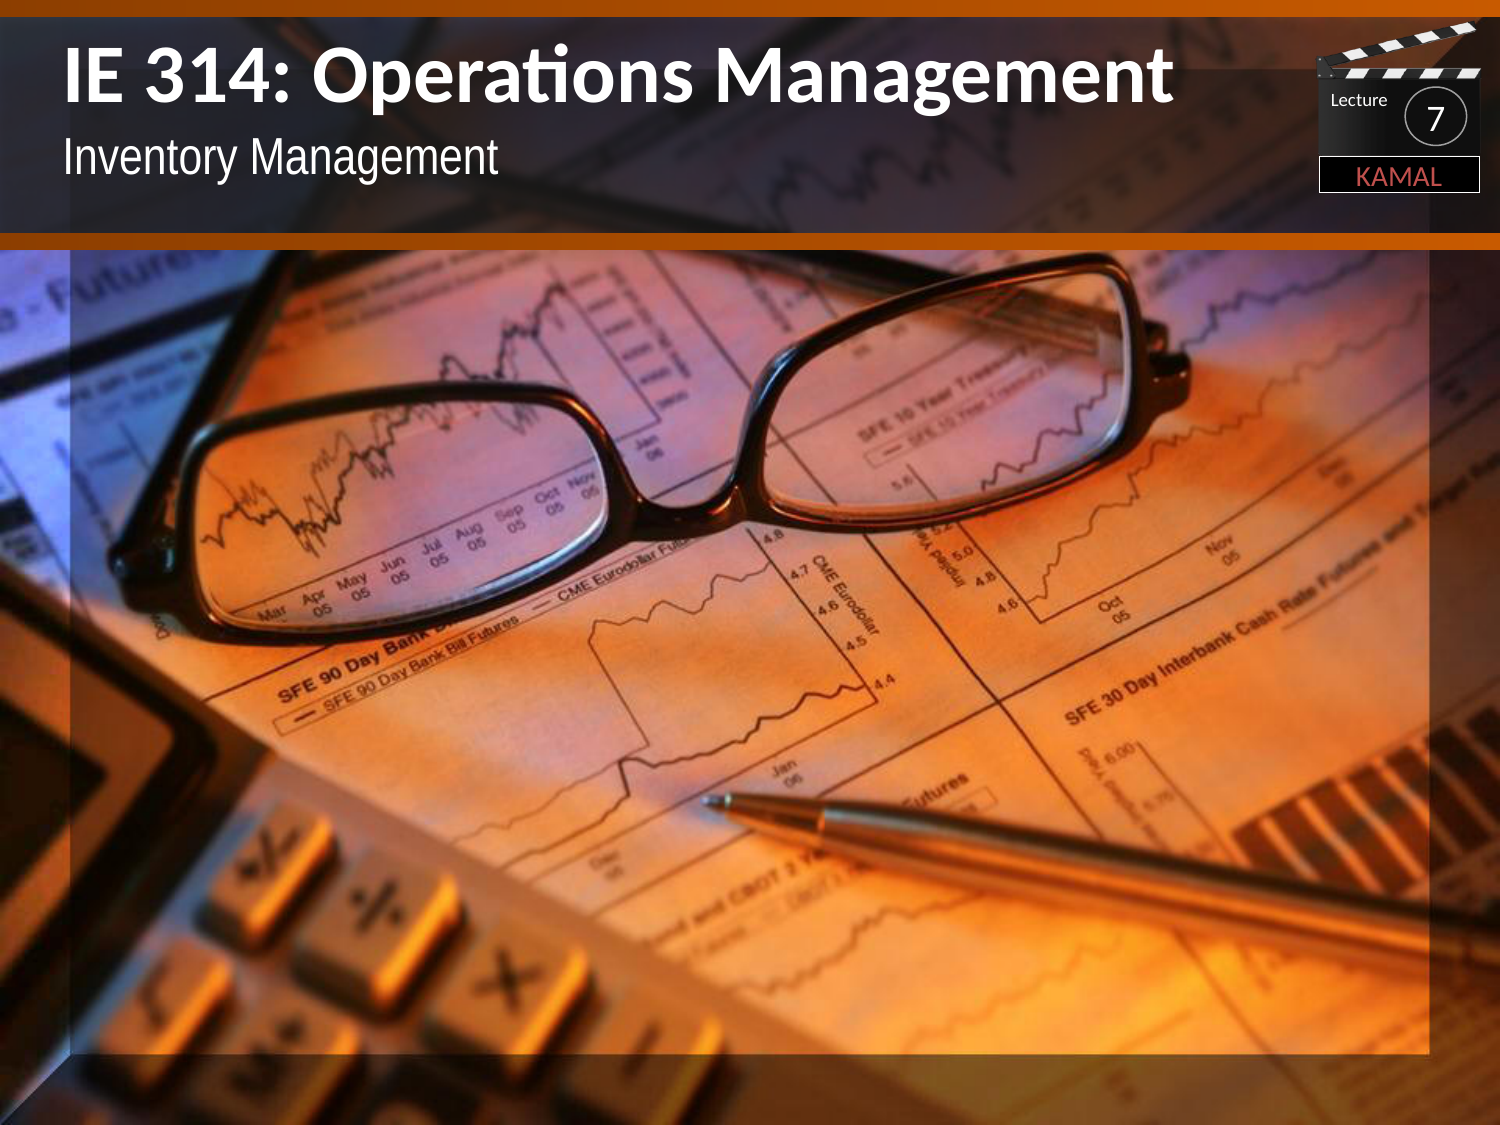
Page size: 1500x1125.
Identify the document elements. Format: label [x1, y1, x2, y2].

text_box [1294, 0, 1500, 193]
picture [0, 251, 1500, 1125]
text_box [0, 0, 1500, 251]
